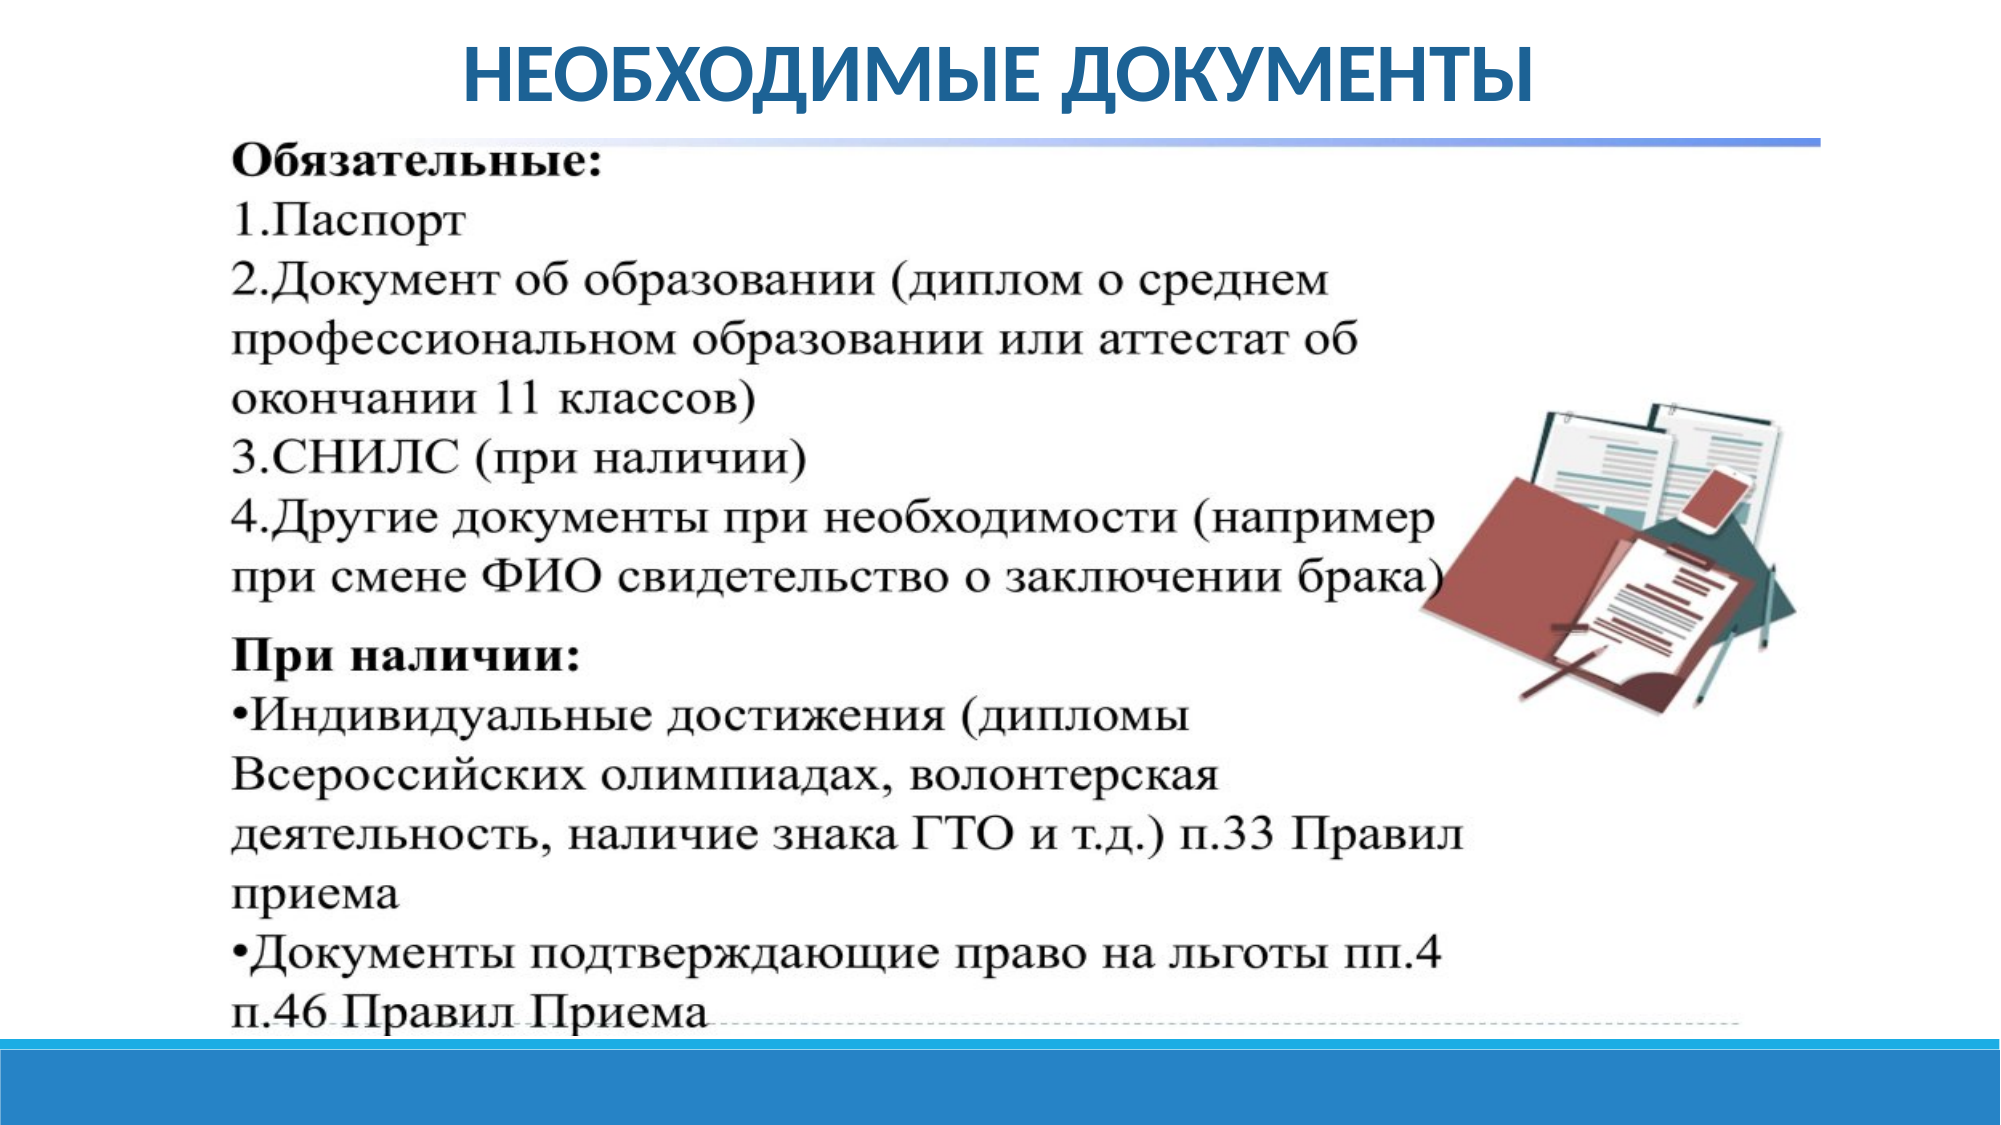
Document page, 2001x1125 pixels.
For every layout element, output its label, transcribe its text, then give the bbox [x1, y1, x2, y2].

text_box НЕОБХОДИМЫЕ ДОКУМЕНТЫ [0, 11, 2000, 126]
picture [178, 138, 1822, 1037]
